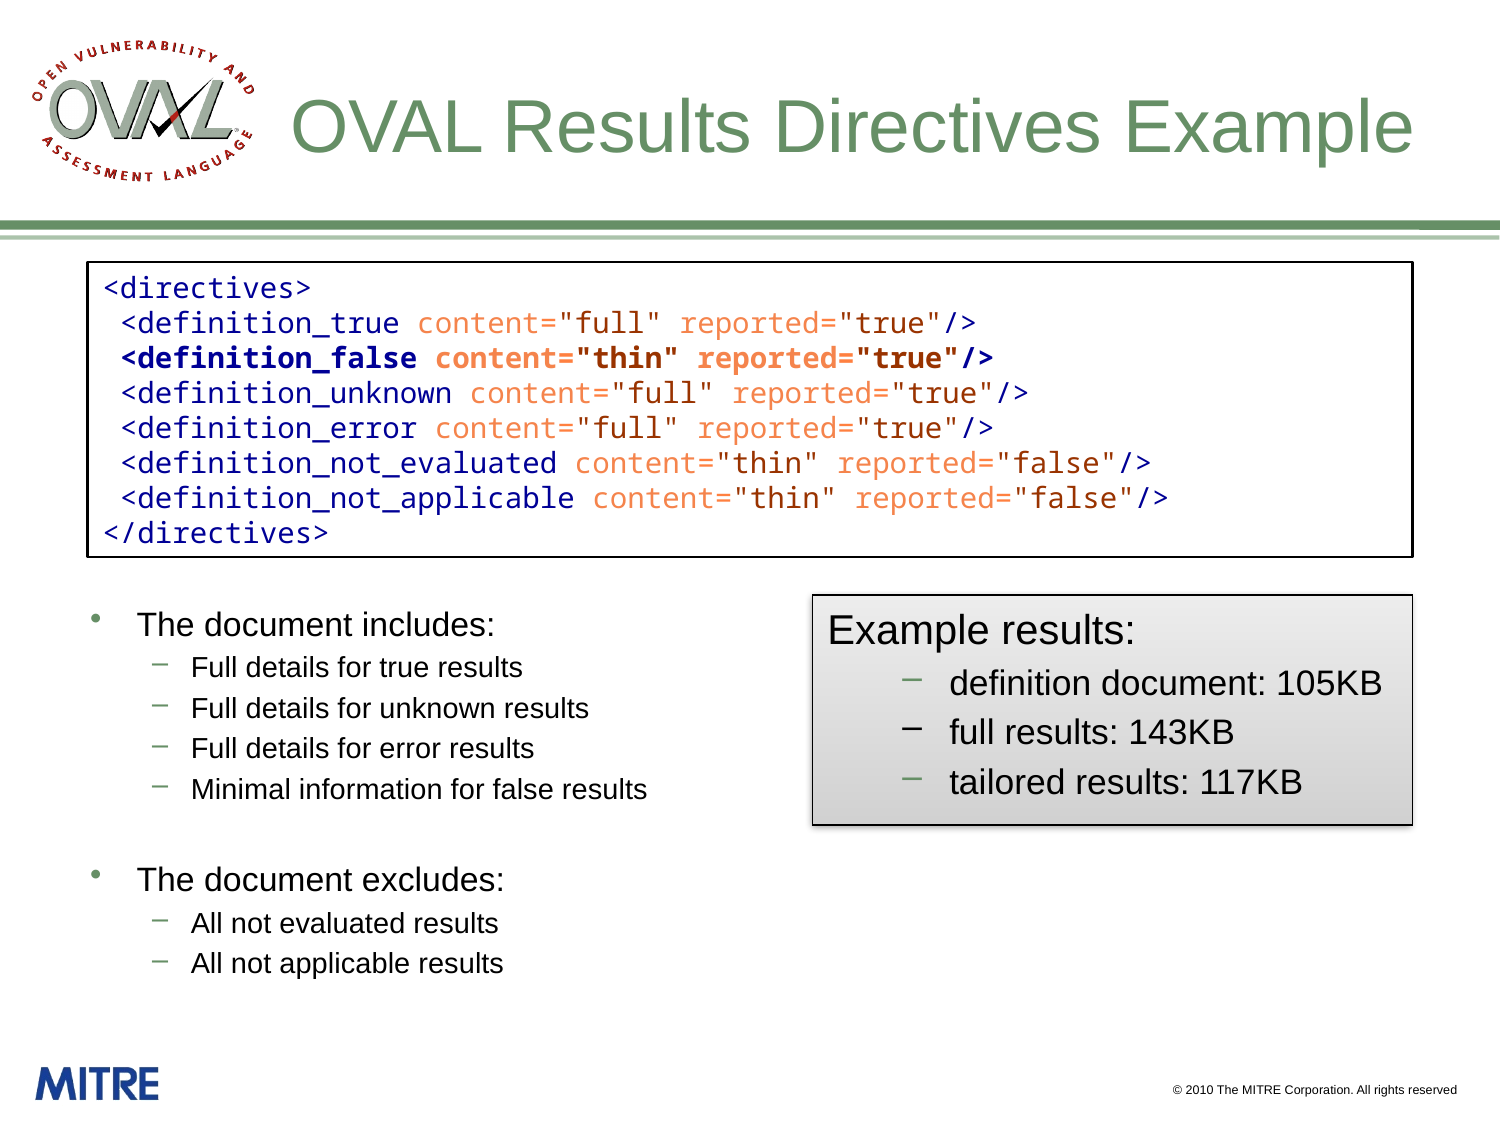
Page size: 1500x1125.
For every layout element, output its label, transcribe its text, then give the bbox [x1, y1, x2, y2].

title OVAL Results Directives Example [274, 44, 1438, 201]
picture [30, 1064, 163, 1106]
picture [0, 0, 313, 238]
list Example results: definition document: 105KB full results: 143KB tailored results: 117KB [812, 594, 1413, 826]
list The document includes: Full details for true results Full details for unknown results Full details for error results Minimal information for false results The document excludes: All not evaluated results All not applicable results [74, 594, 801, 1001]
text_box <directives> <definition_true content="full" reported="true"/> <definition_false content="thin" reported="true"/> <definition_unknown content="full" reported="true"/> <definition_error content="full" reported="true"/> <definition_not_evaluated content="thin" reported="false"/> <definition_not_applicable content="thin" reported="false"/> </directives> [87, 262, 1413, 557]
